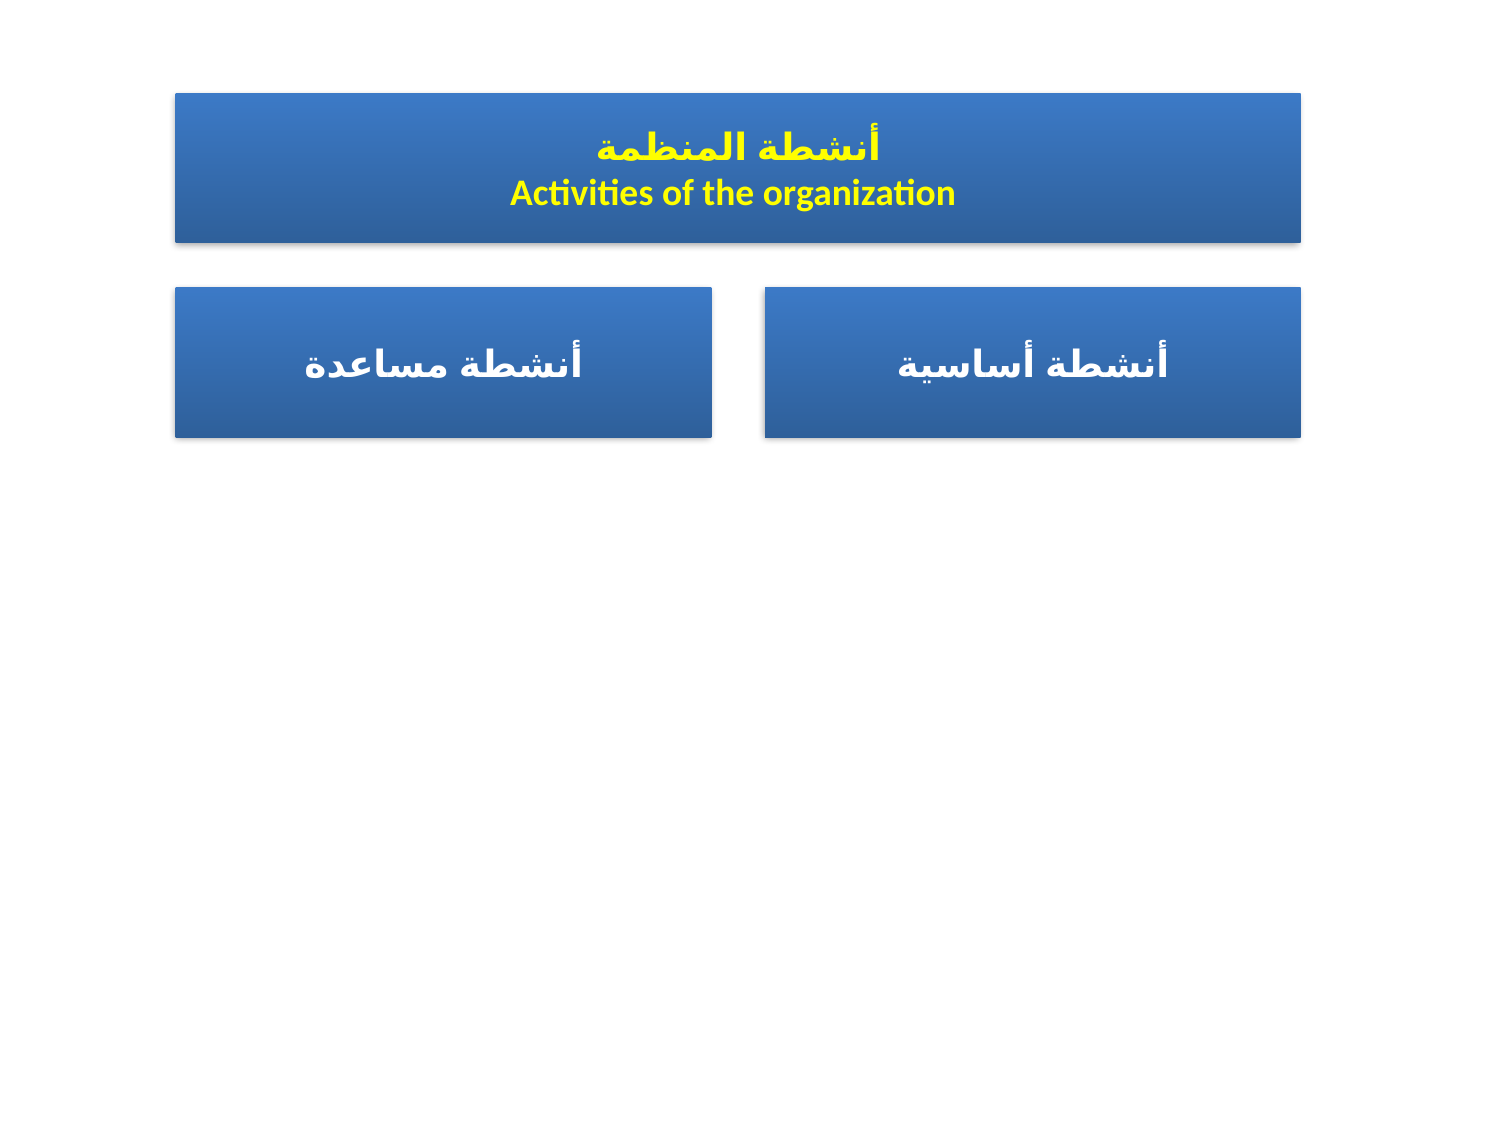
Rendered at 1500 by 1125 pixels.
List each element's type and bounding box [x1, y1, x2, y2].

text_box [34, 93, 1442, 1020]
